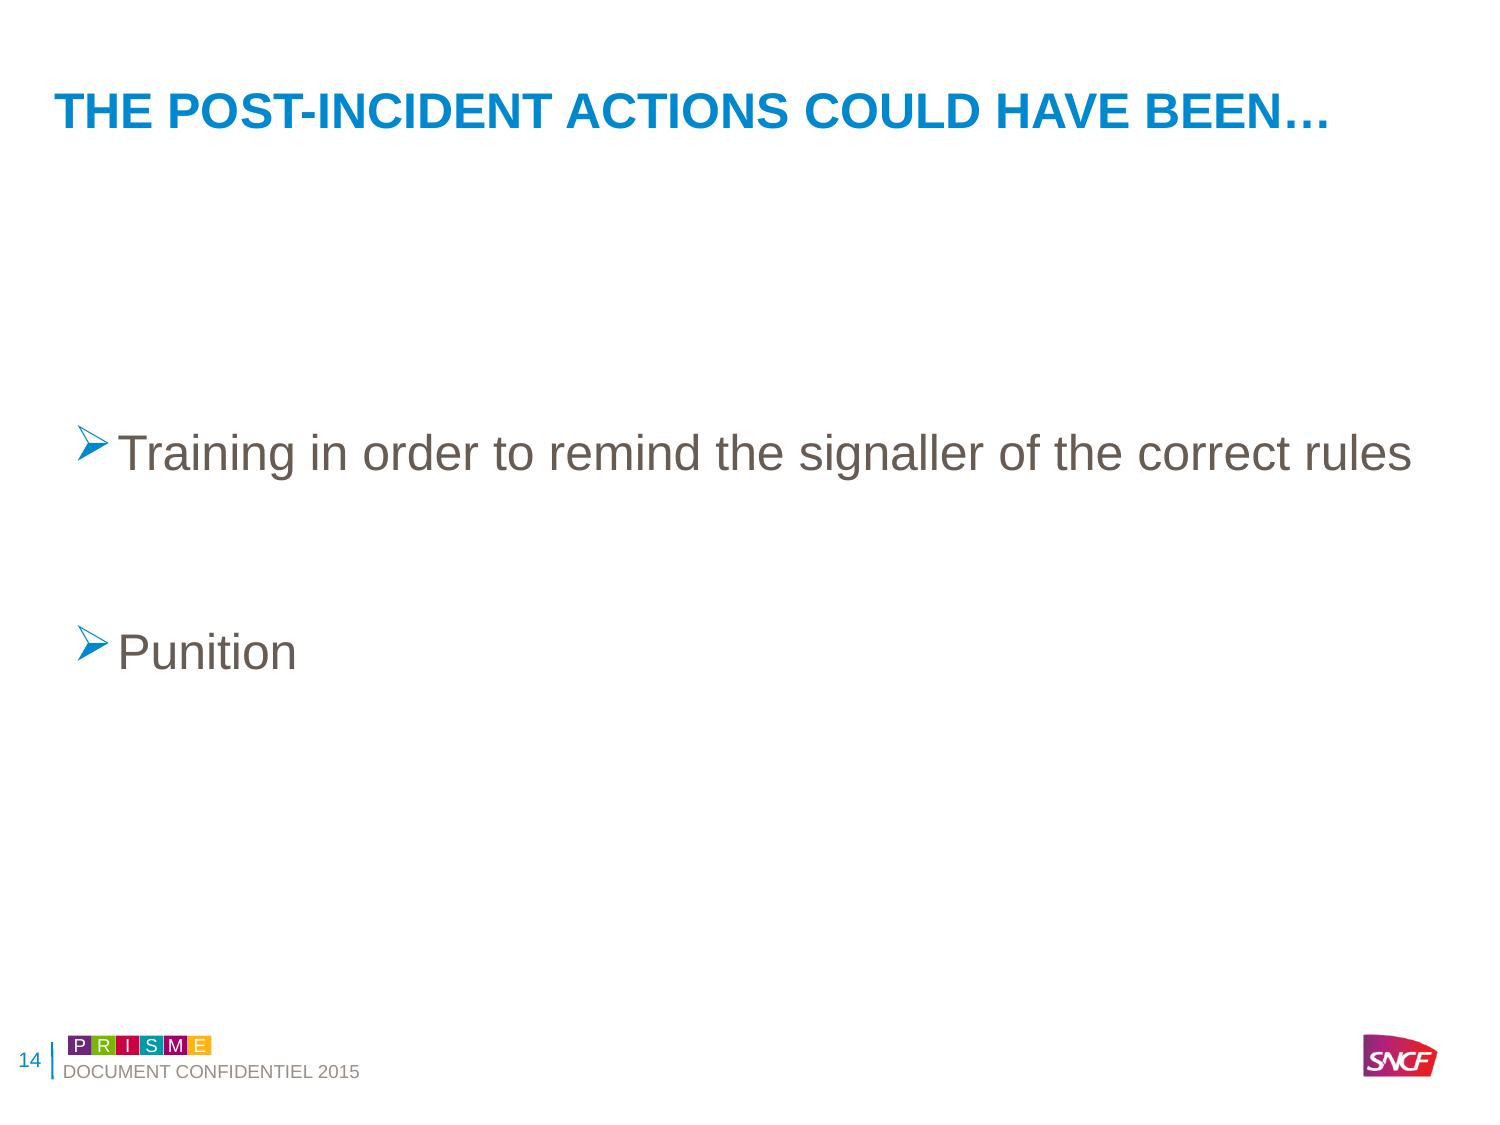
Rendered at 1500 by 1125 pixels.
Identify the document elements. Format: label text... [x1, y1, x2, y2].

list Training in order to remind the signaller of the correct rules Punition [58, 312, 1431, 873]
title The post-incident actions could have been… [54, 89, 1427, 161]
picture [1324, 992, 1476, 1118]
